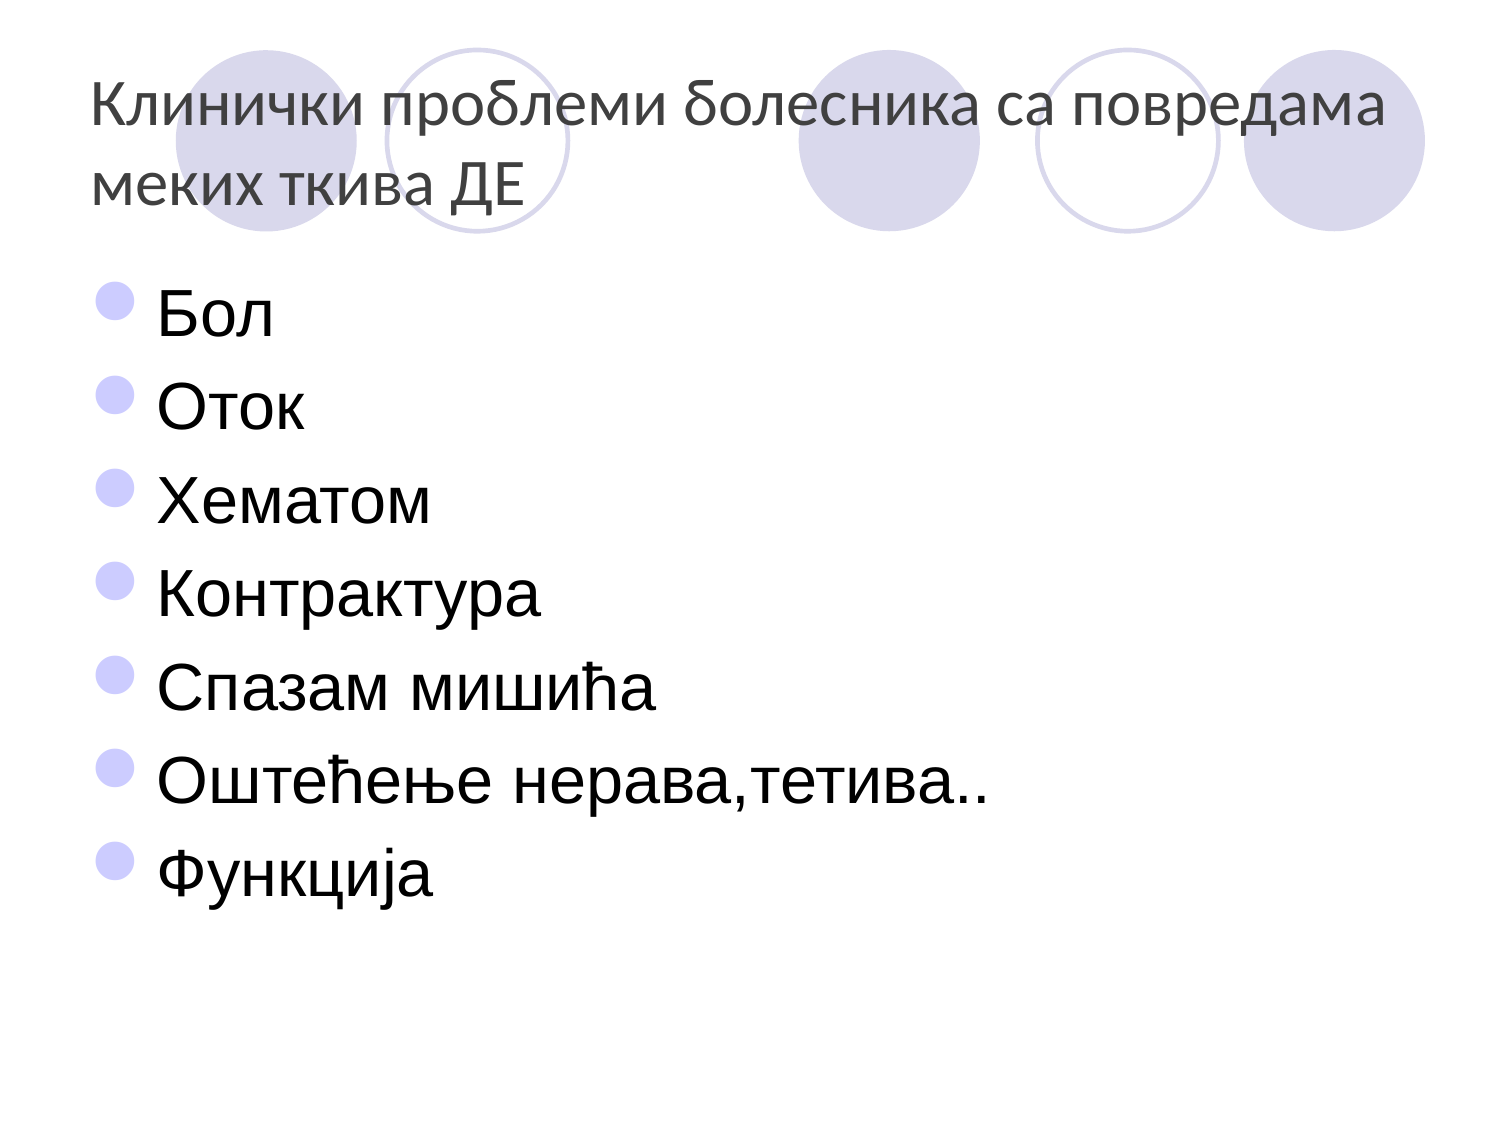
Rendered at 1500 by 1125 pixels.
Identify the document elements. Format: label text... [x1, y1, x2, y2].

title Клинички проблеми болесника са повредама меких ткива ДЕ [75, 45, 1425, 233]
list Бол Оток Хематом Контрактура Спазам мишића Оштећење нерава,тетива.. Функција [75, 262, 1425, 1006]
